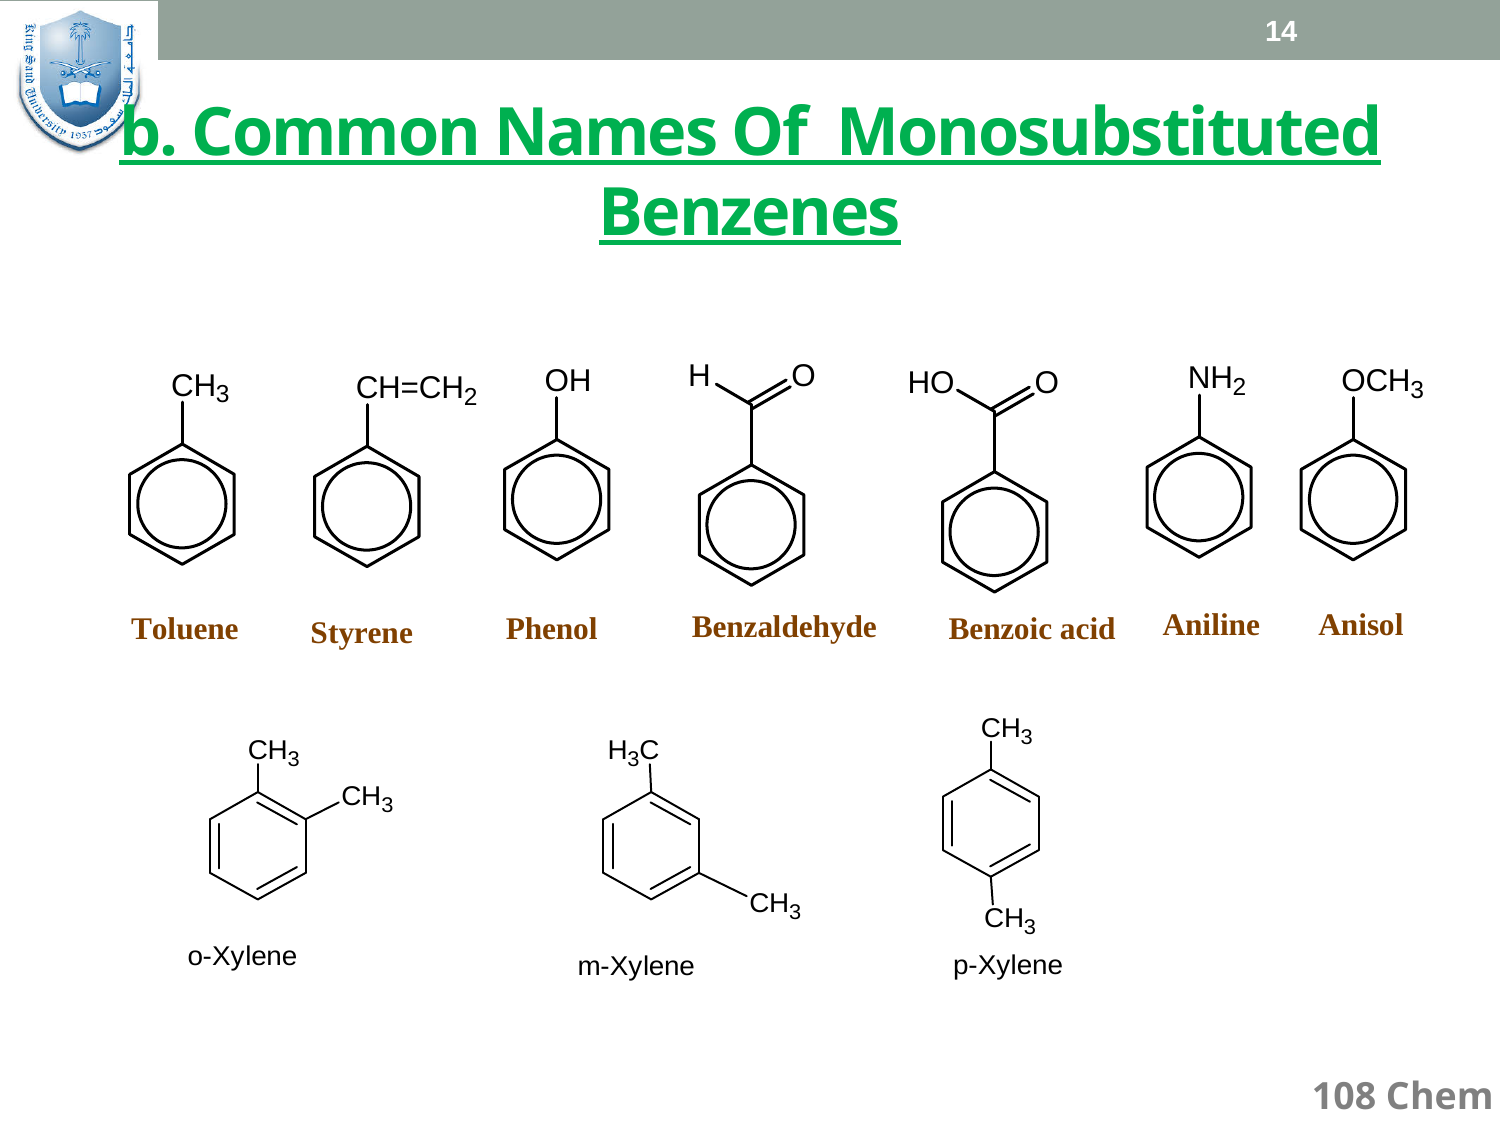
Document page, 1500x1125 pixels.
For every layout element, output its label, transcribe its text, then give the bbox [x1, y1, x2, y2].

picture [0, 1, 159, 160]
text_box 108 Chem [1297, 1064, 1500, 1125]
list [124, 362, 1425, 651]
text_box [187, 712, 1063, 983]
title b. Common Names Of Monosubstituted Benzenes [75, 87, 1425, 250]
slide_number 14 [1250, 3, 1425, 57]
